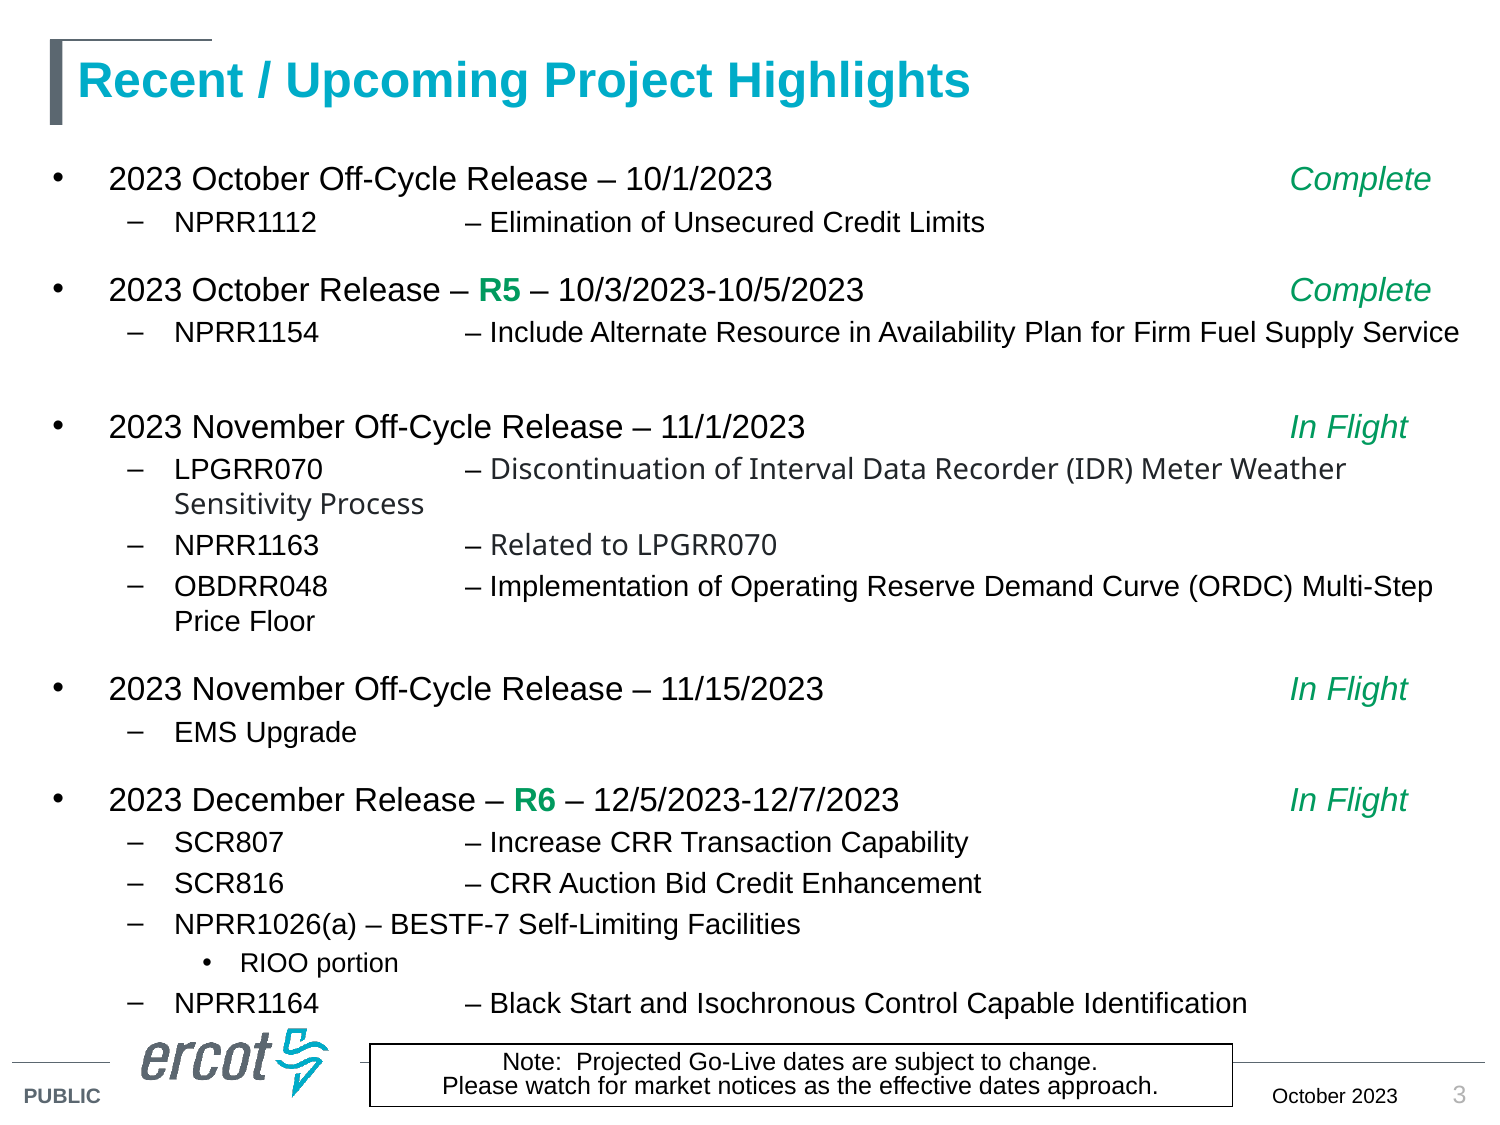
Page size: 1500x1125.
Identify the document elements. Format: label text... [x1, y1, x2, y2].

picture [137, 1024, 332, 1100]
list 2023 October Off-Cycle Release – 10/1/2023 Complete NPRR1112 – Elimination of Unsecured Credit Limits 2023 October Release – R5 – 10/3/2023-10/5/2023 Complete NPRR1154 – Include Alternate Resource in Availability Plan for Firm Fuel Supply Service 2023 November Off-Cycle Release – 11/1/2023 In Flight LPGRR070 – Discontinuation of Interval Data Recorder (IDR) Meter Weather Sensitivity Process NPRR1163 – Related to LPGRR070 OBDRR048 – Implementation of Operating Reserve Demand Curve (ORDC) Multi-Step Price Floor 2023 November Off-Cycle Release – 11/15/2023 In Flight EMS Upgrade 2023 December Release – R6 – 12/5/2023-12/7/2023 In Flight SCR807 – Increase CRR Transaction Capability SCR816 – CRR Auction Bid Credit Enhancement NPRR1026(a) – BESTF-7 Self-Limiting Facilities RIOO portion NPRR1164 – Black Start and Isochronous Control Capable Identification [37, 149, 1488, 1020]
title Recent / Upcoming Project Highlights [62, 39, 1038, 118]
slide_number 3 [1437, 1076, 1475, 1112]
text_box Note: Projected Go-Live dates are subject to change. Please watch for market notices as the effective dates approach. [369, 1043, 1233, 1107]
